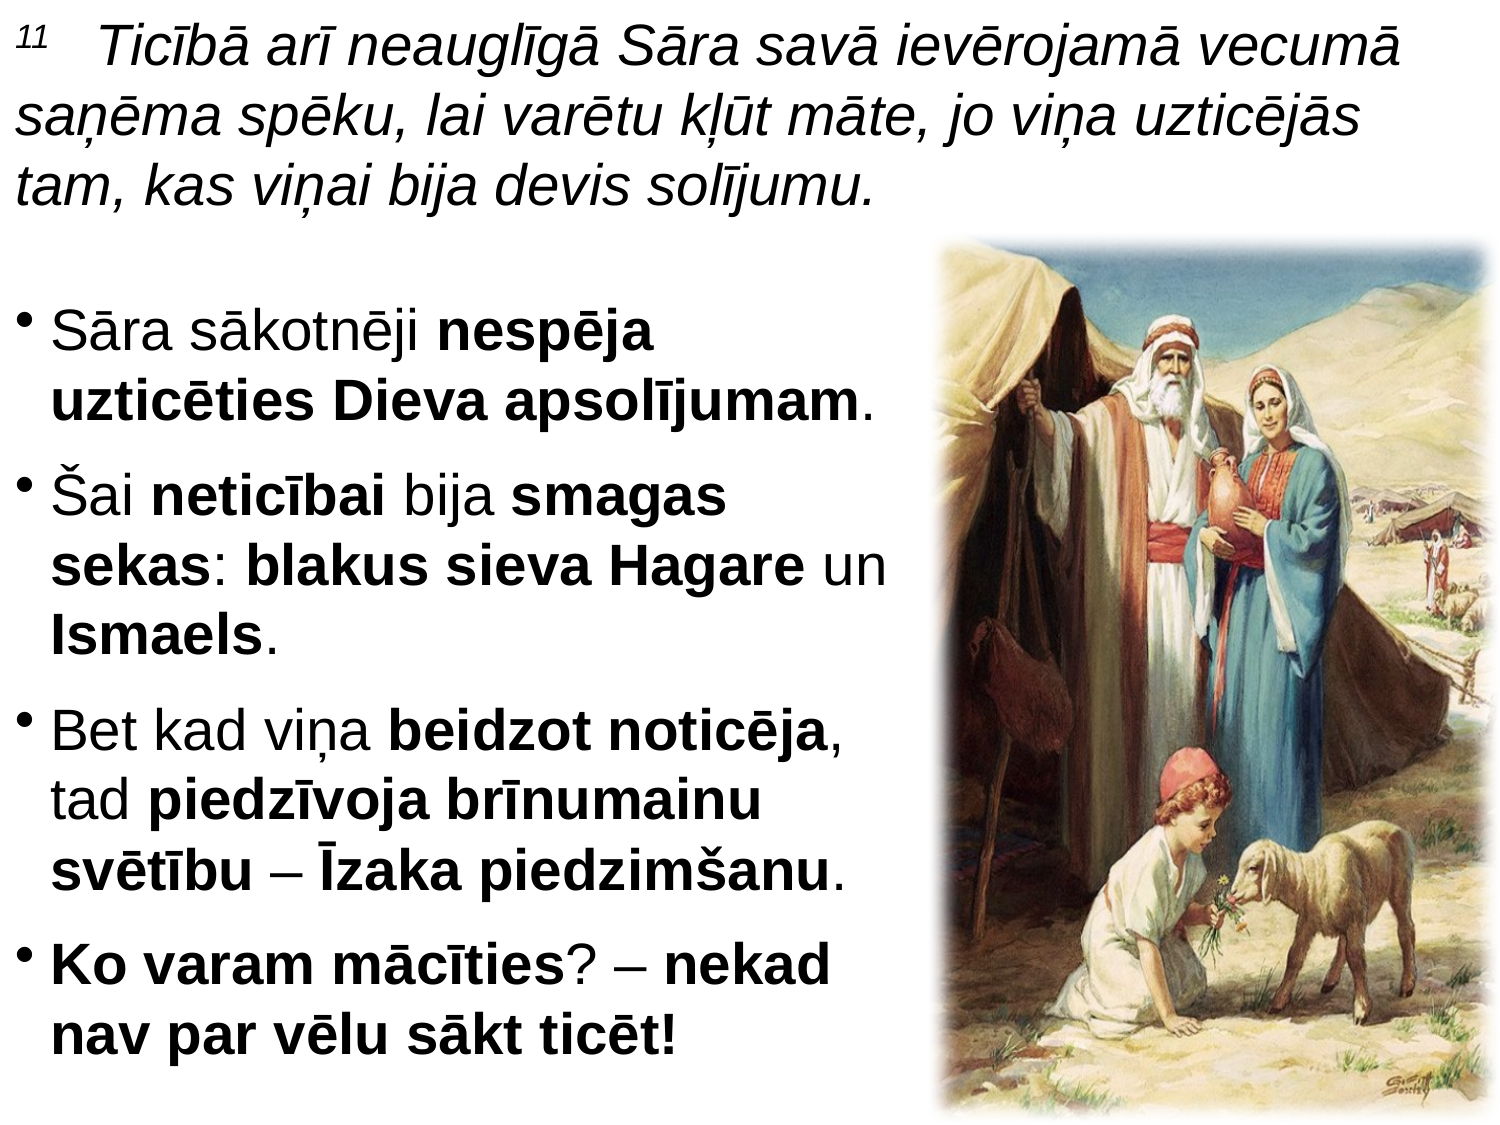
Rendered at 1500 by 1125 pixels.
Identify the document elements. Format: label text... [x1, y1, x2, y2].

picture [926, 231, 1500, 1125]
text_box Sāra sākotnēji nespēja uzticēties Dieva apsolījumam. Šai neticībai bija smagas sekas: blakus sieva Hagare un Ismaels. Bet kad viņa beidzot noticēja, tad piedzīvoja brīnumainu svētību – Īzaka piedzimšanu. Ko varam mācīties? – nekad nav par vēlu sākt ticēt! [0, 284, 921, 1074]
list 11 Ticībā arī neauglīgā Sāra savā ievērojamā vecumā saņēma spēku, lai varētu kļūt māte, jo viņa uzticējās tam, kas viņai bija devis solījumu. [0, 0, 1500, 178]
